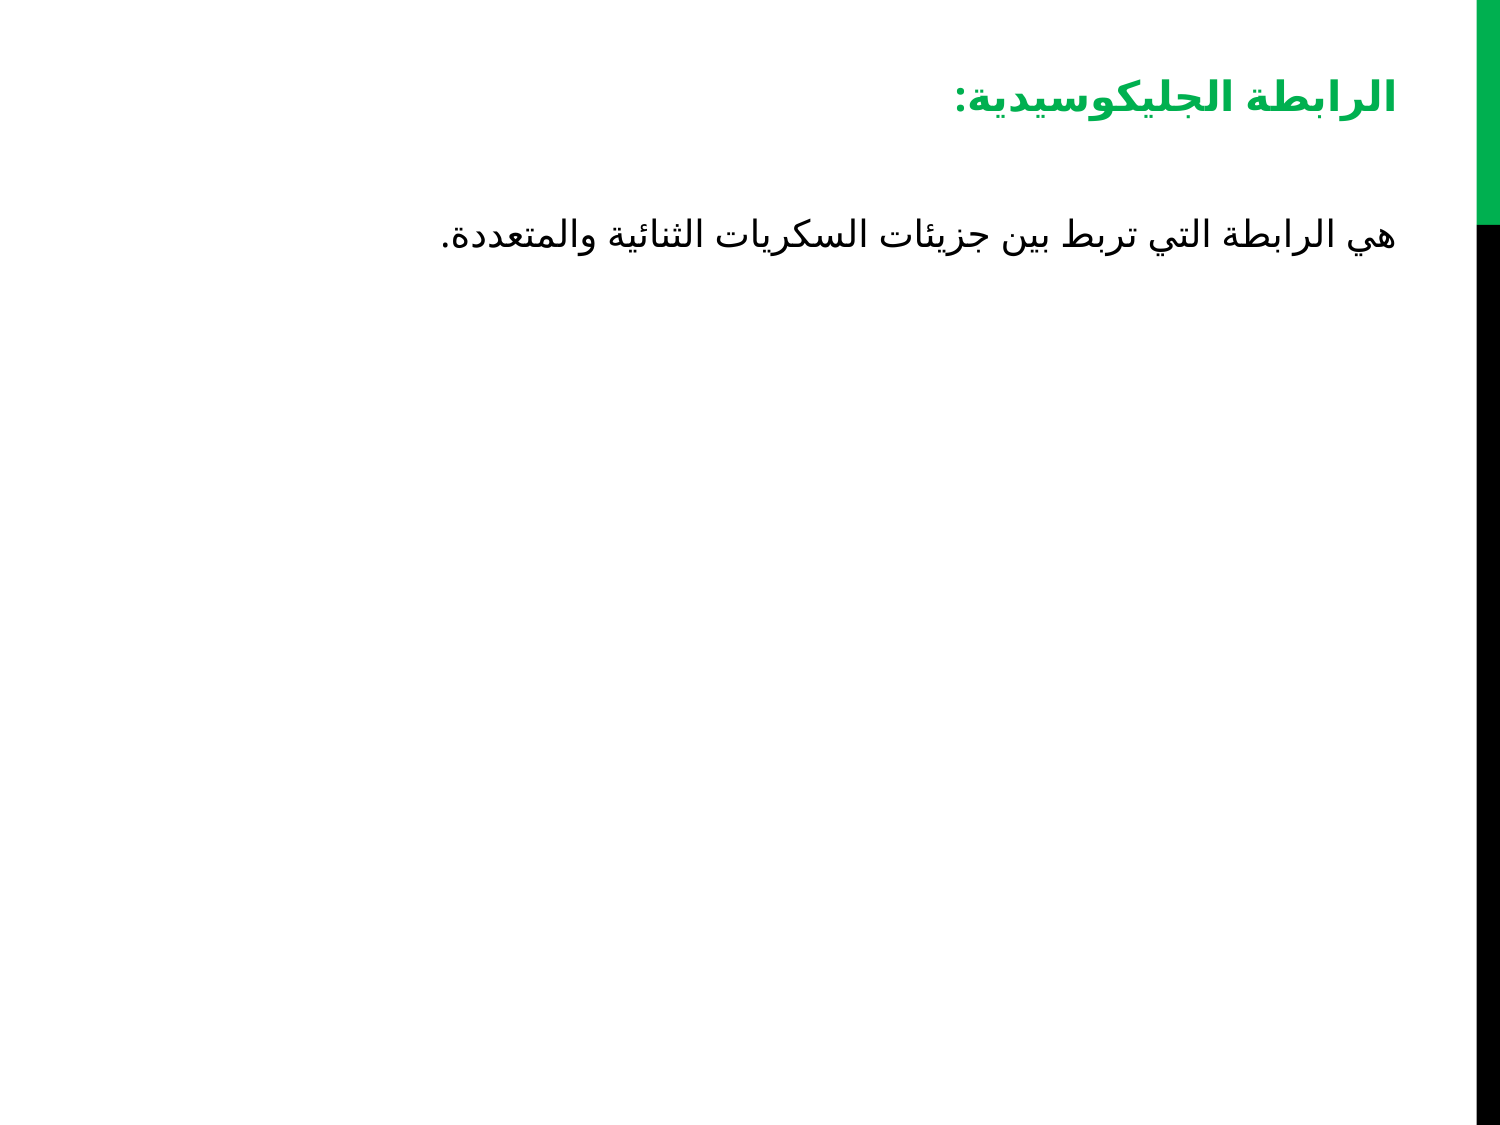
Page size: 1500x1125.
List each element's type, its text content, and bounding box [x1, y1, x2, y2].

text_box الرابطة الجليكوسيدية: هي الرابطة التي تربط بين جزيئات السكريات الثنائية والمتعددة. [50, 62, 1413, 263]
